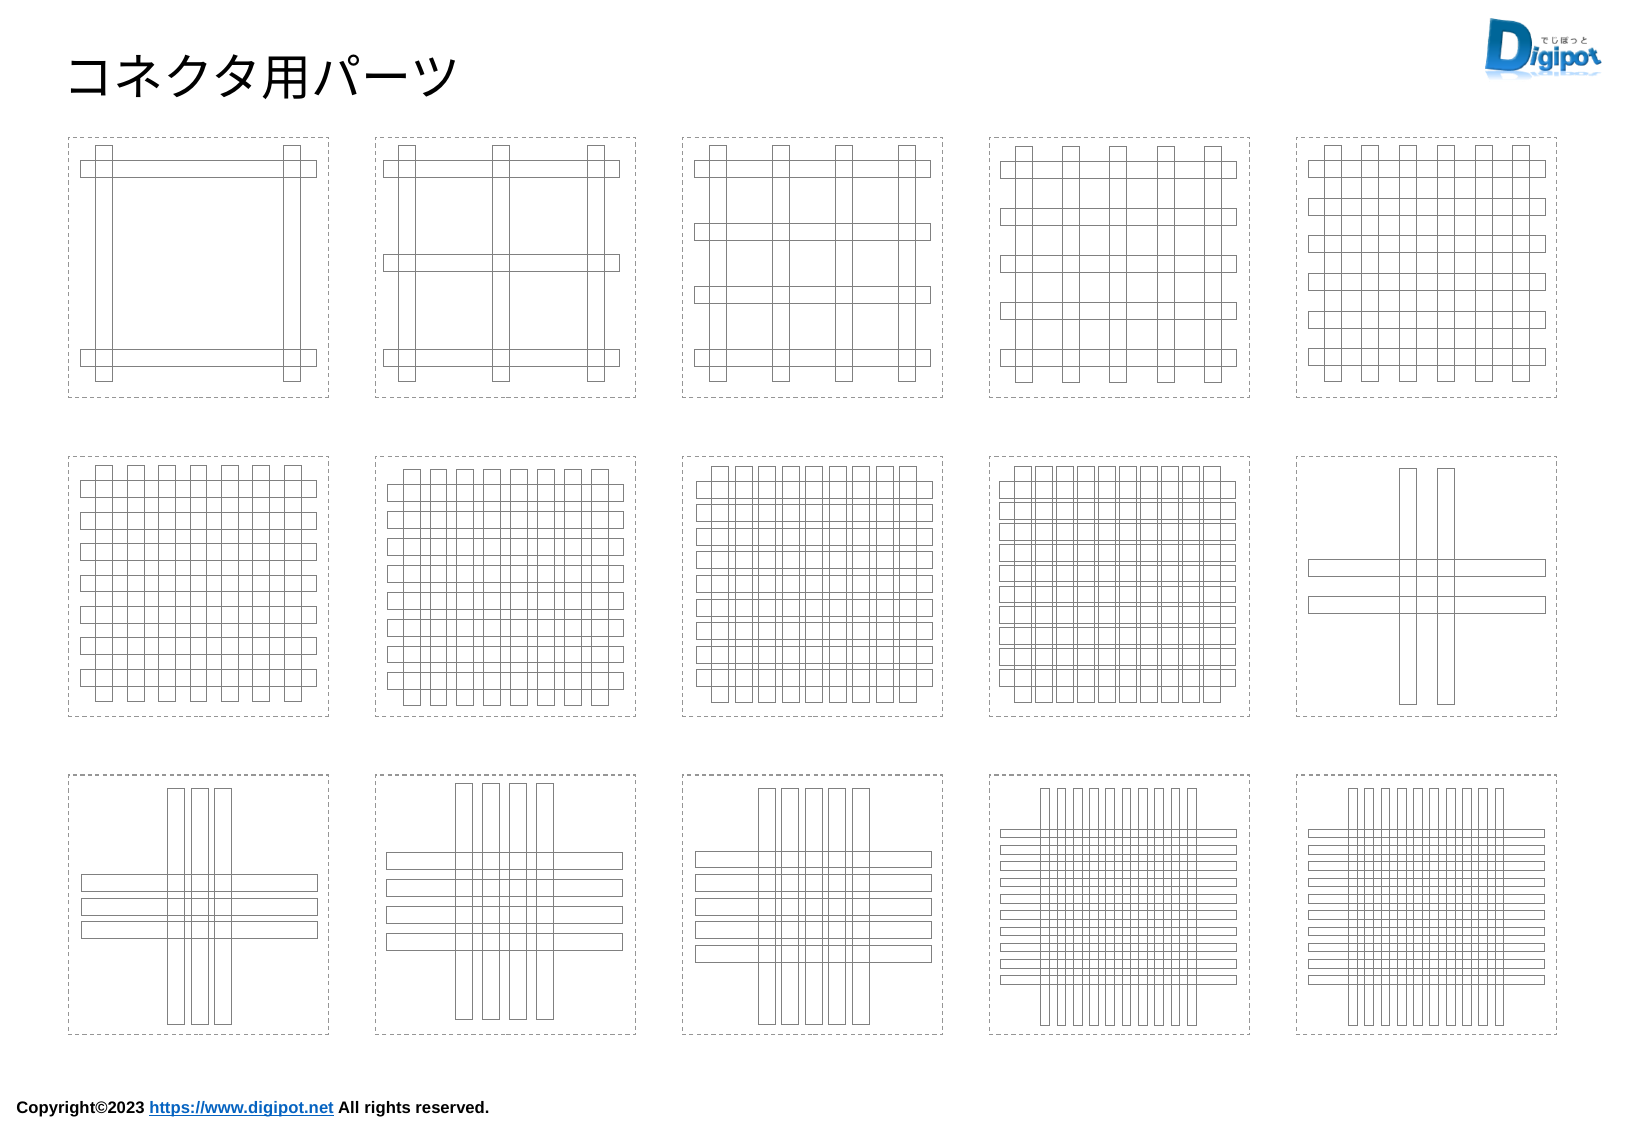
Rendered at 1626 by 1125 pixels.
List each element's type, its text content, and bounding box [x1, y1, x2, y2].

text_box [79, 145, 316, 382]
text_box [1308, 144, 1545, 381]
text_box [1307, 788, 1545, 1025]
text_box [382, 145, 620, 382]
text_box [385, 783, 622, 1020]
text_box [80, 465, 317, 702]
picture [1485, 18, 1602, 82]
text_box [694, 145, 931, 382]
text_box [387, 468, 624, 706]
text_box コネクタ用パーツ [48, 38, 476, 113]
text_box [999, 788, 1237, 1025]
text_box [999, 145, 1237, 382]
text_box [695, 465, 932, 702]
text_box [1308, 468, 1545, 705]
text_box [81, 788, 318, 1025]
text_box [998, 465, 1236, 702]
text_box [695, 788, 932, 1025]
